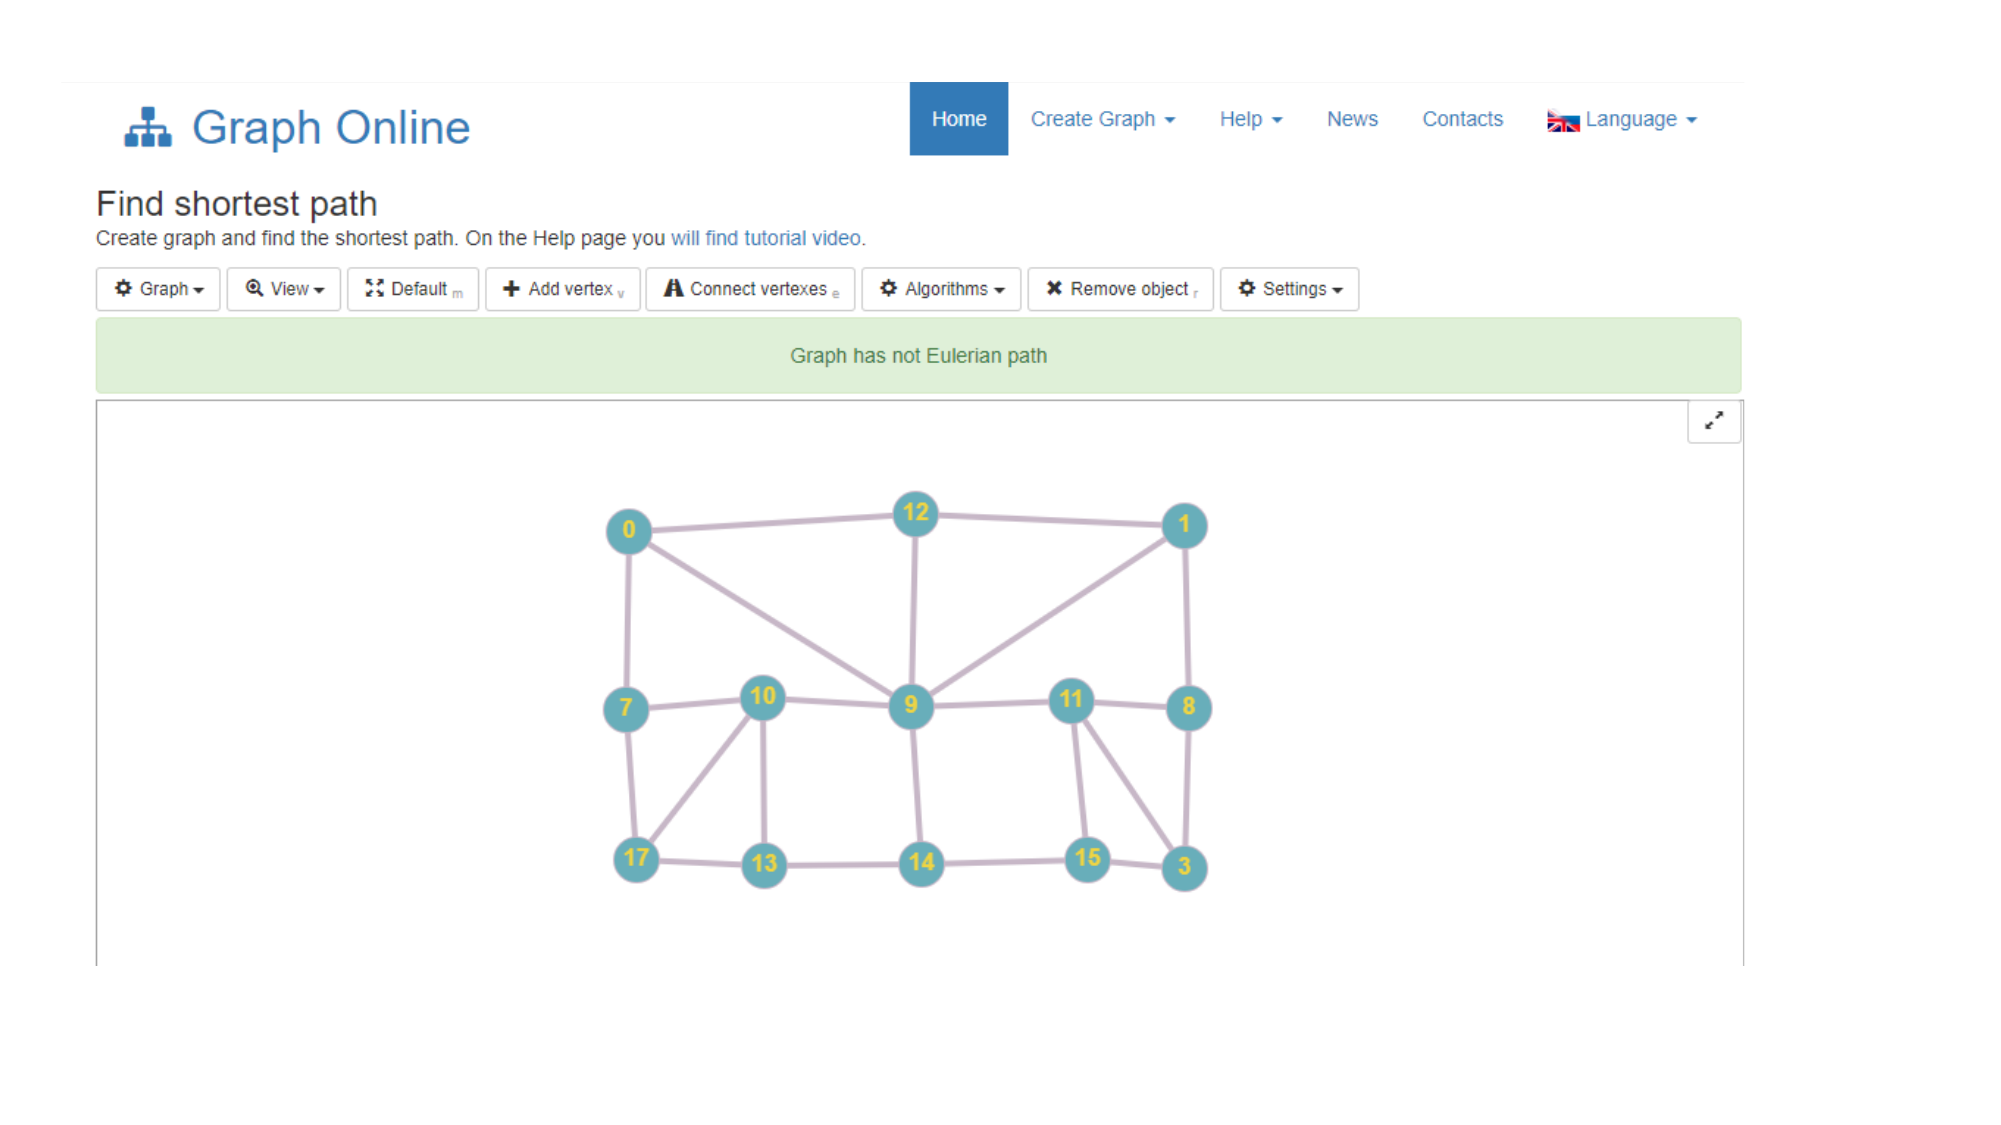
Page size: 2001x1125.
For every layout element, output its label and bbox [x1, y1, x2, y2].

picture [61, 82, 1745, 967]
